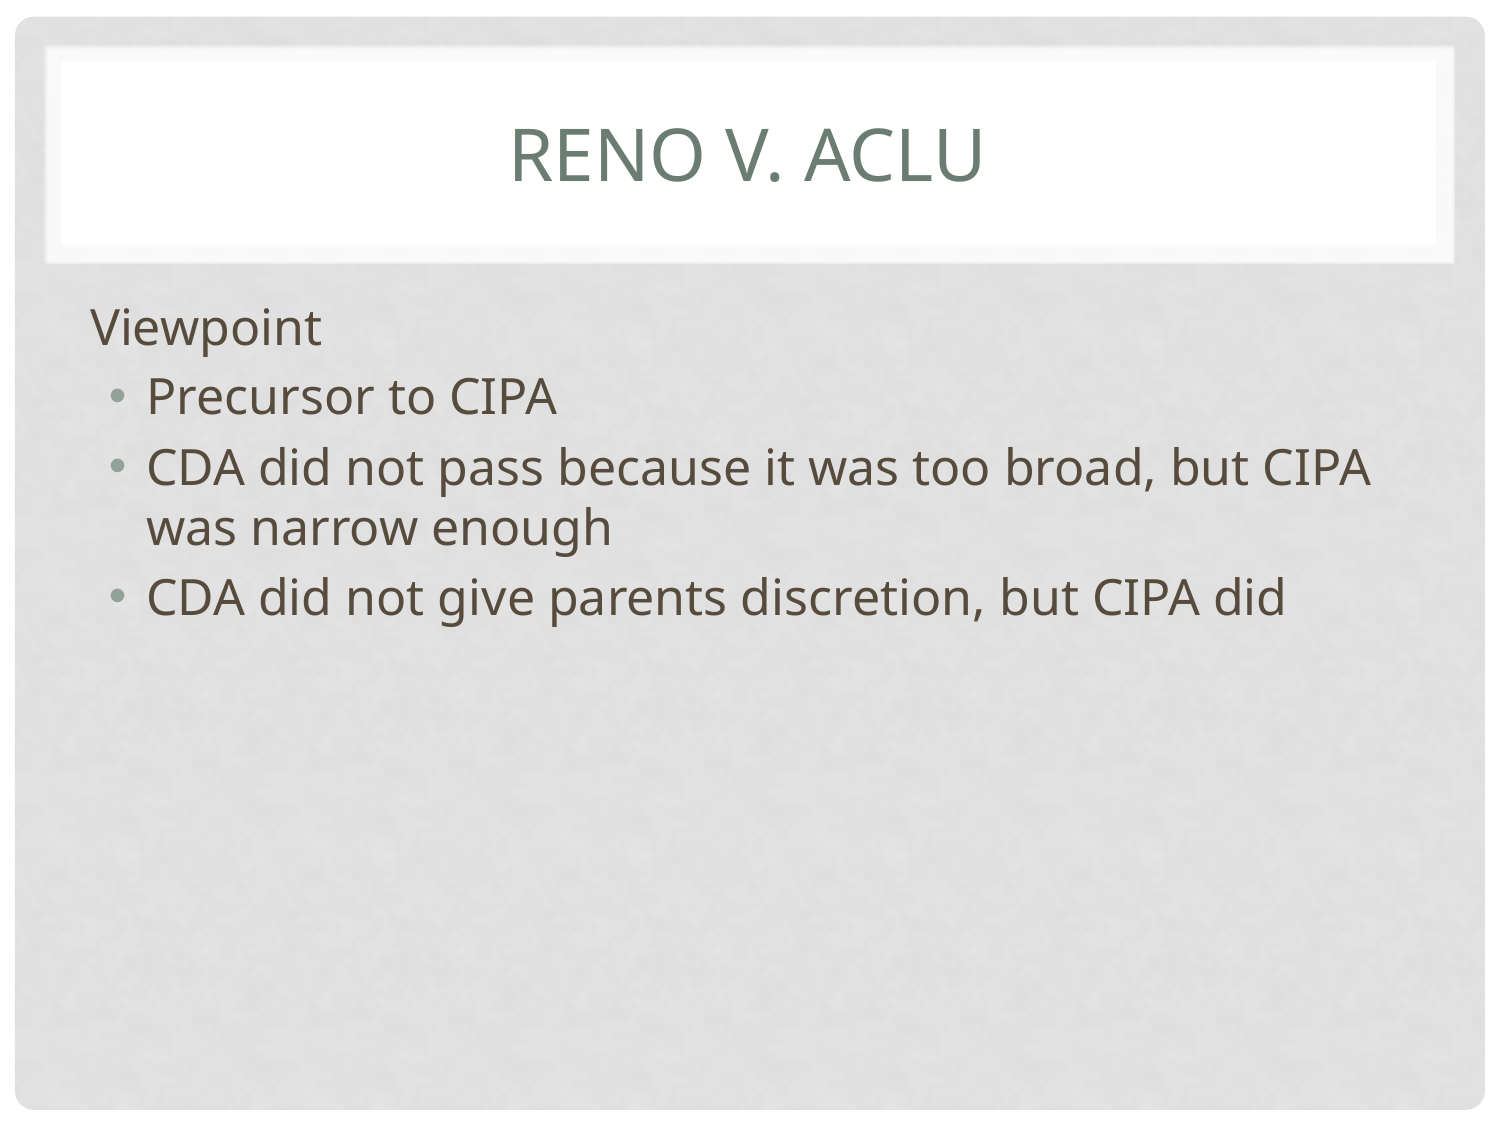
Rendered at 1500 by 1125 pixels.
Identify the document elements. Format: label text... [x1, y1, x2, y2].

title Reno v. ACLU [69, 66, 1425, 238]
list Viewpoint Precursor to CIPA CDA did not pass because it was too broad, but CIPA was narrow enough CDA did not give parents discretion, but CIPA did [75, 287, 1425, 1005]
